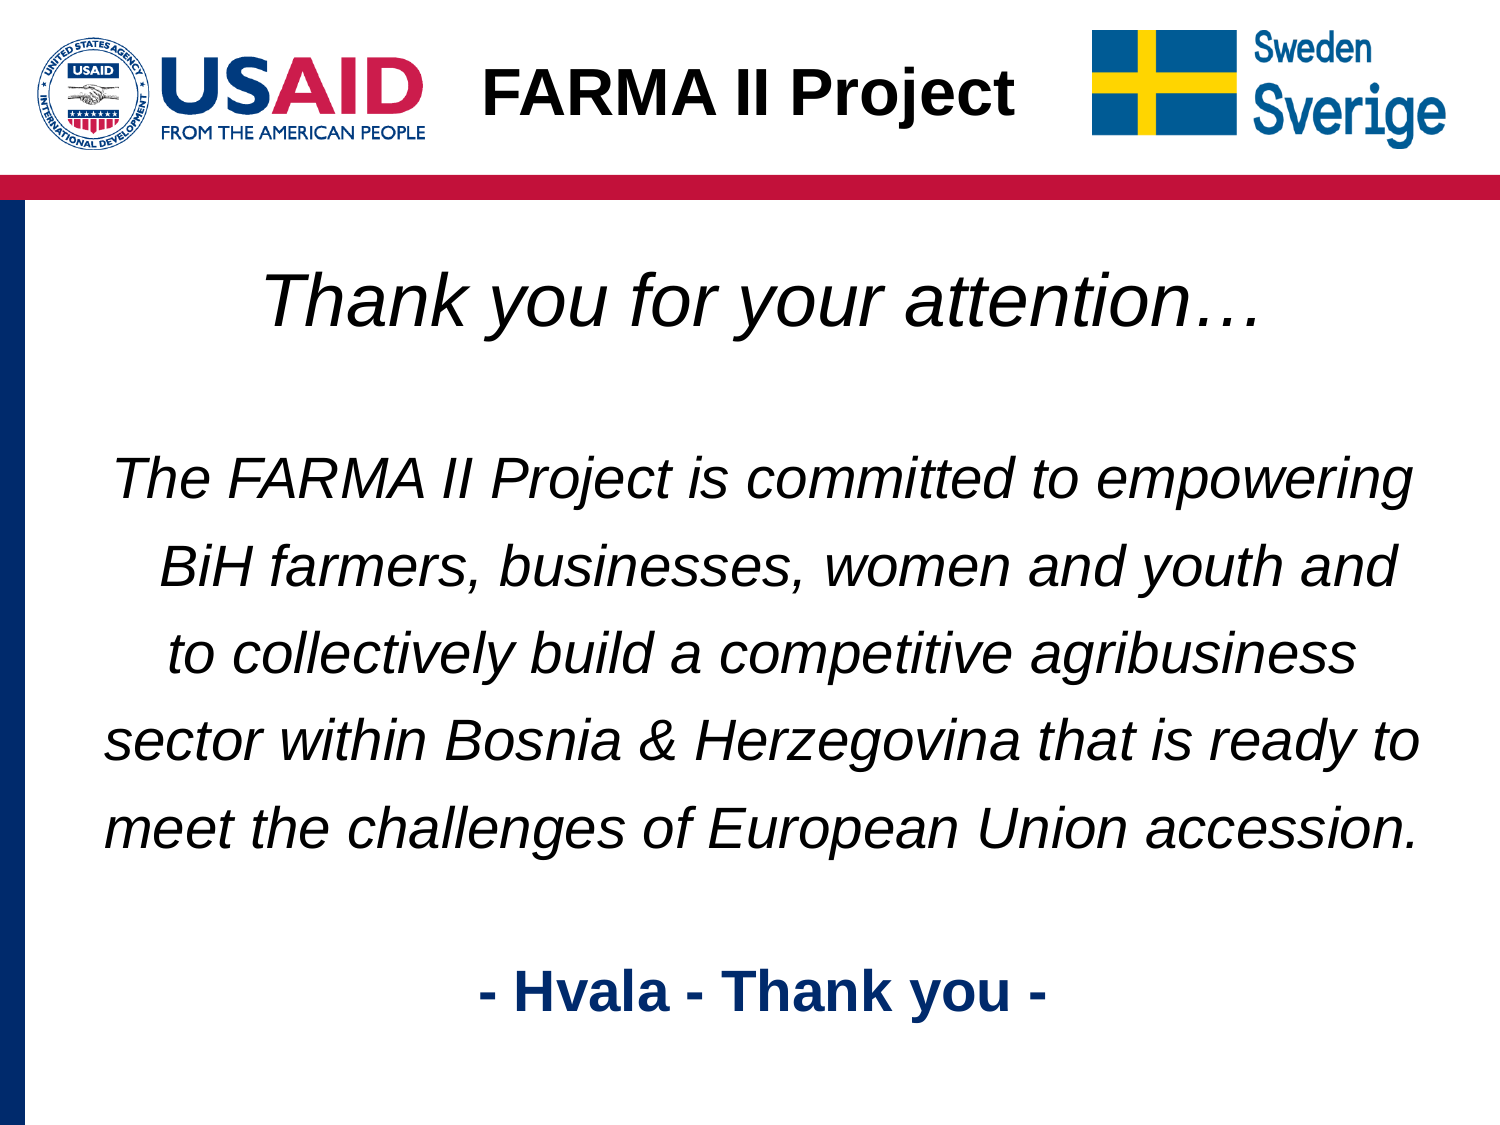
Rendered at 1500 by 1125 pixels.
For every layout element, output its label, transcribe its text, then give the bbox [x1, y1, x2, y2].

picture [1092, 30, 1446, 150]
text_box FARMA II Project [466, 41, 1034, 136]
picture [37, 37, 435, 150]
list Thank you for your attention… The FARMA II Project is committed to empowering BiH farmers, businesses, women and youth and to collectively build a competitive agribusiness sector within Bosnia & Herzegovina that is ready to meet the challenges of European Union accession. - Hvala - Thank you - [88, 243, 1439, 917]
